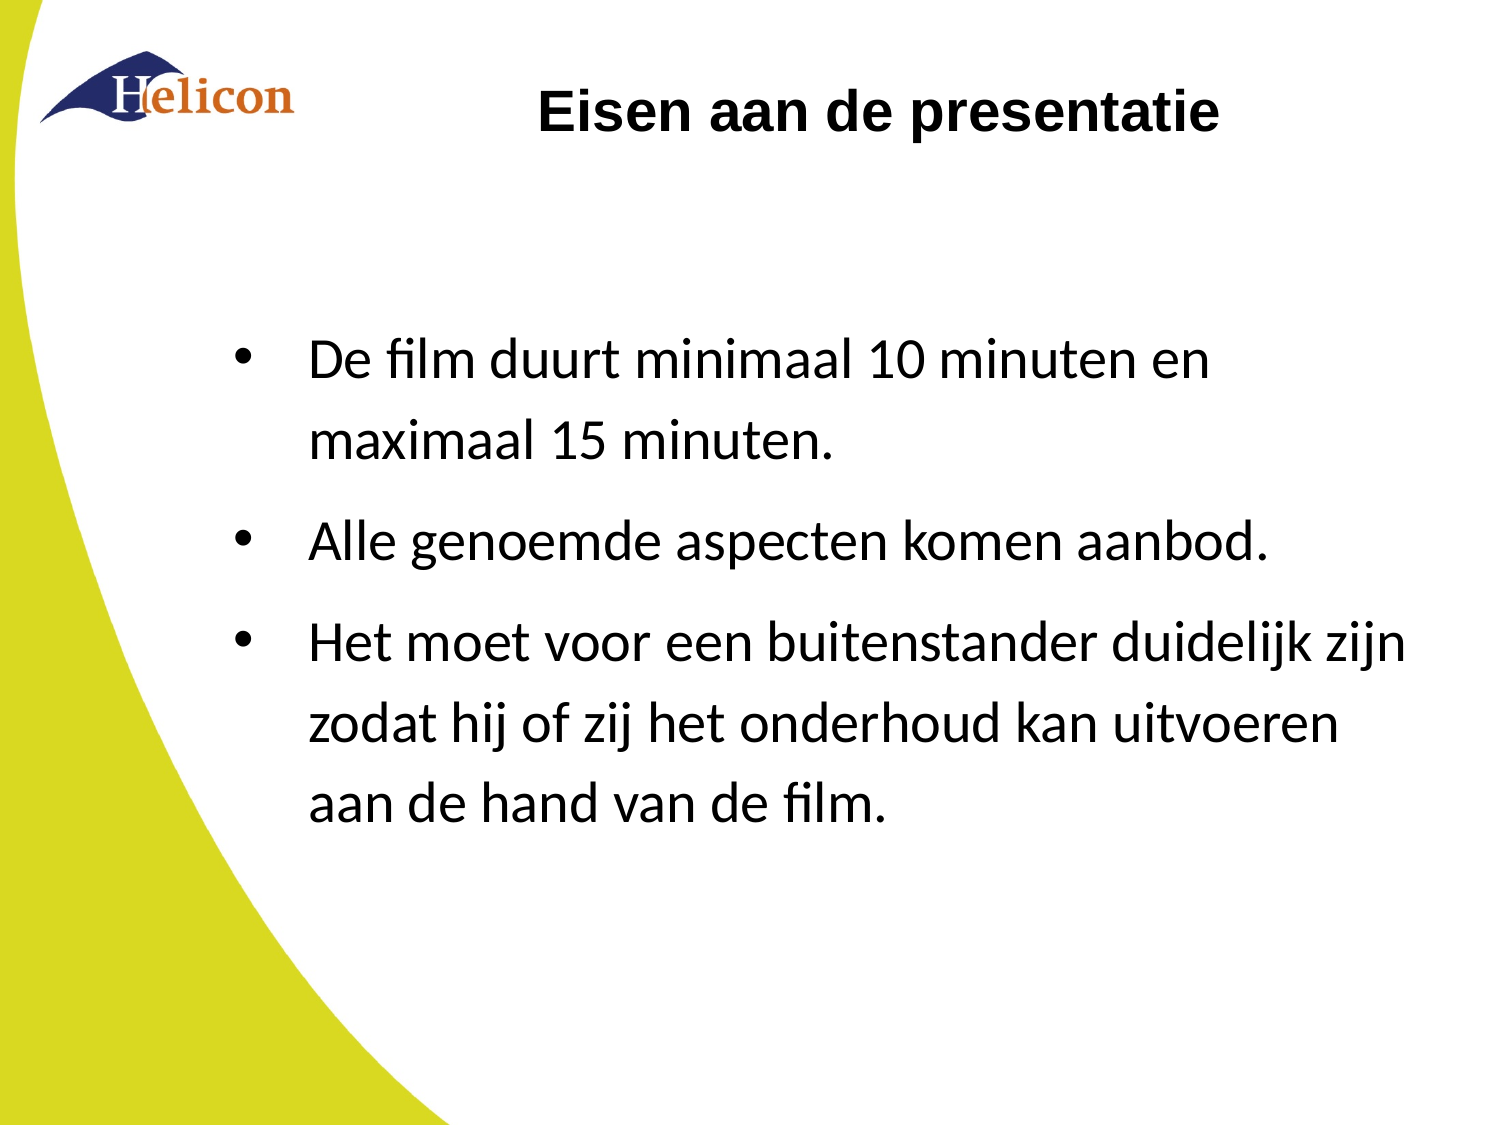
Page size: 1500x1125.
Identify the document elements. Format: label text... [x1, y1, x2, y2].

picture [0, 0, 1500, 1125]
title Eisen aan de presentatie [334, 54, 1425, 161]
text_box De film duurt minimaal 10 minuten en maximaal 15 minuten. Alle genoemde aspecten komen aanbod. Het moet voor een buitenstander duidelijk zijn zodat hij of zij het onderhoud kan uitvoeren aan de hand van de film. [218, 302, 1424, 842]
